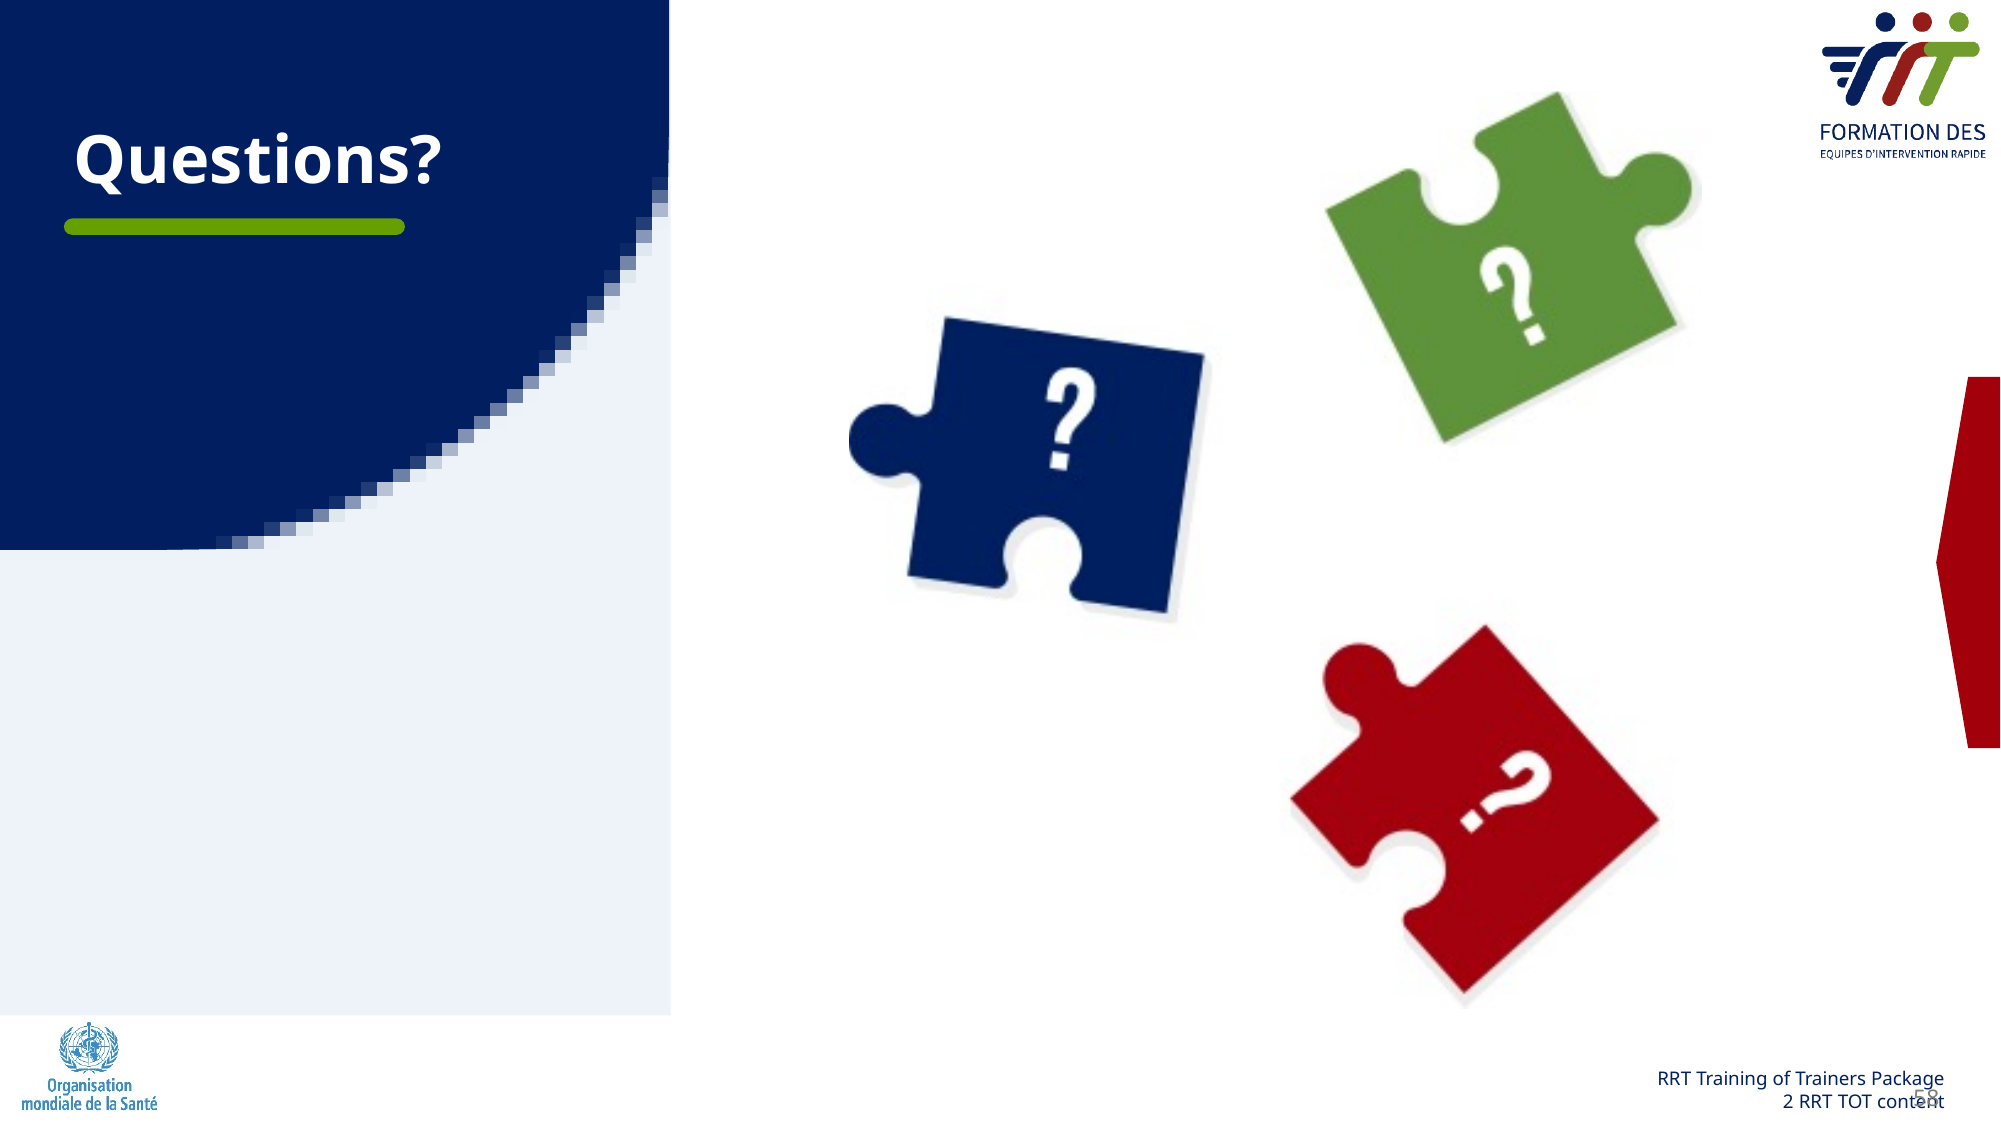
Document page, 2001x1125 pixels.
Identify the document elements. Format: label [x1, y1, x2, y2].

picture [849, 90, 1702, 1009]
picture [1820, 11, 1986, 160]
picture [20, 1020, 158, 1111]
picture [0, 0, 670, 551]
